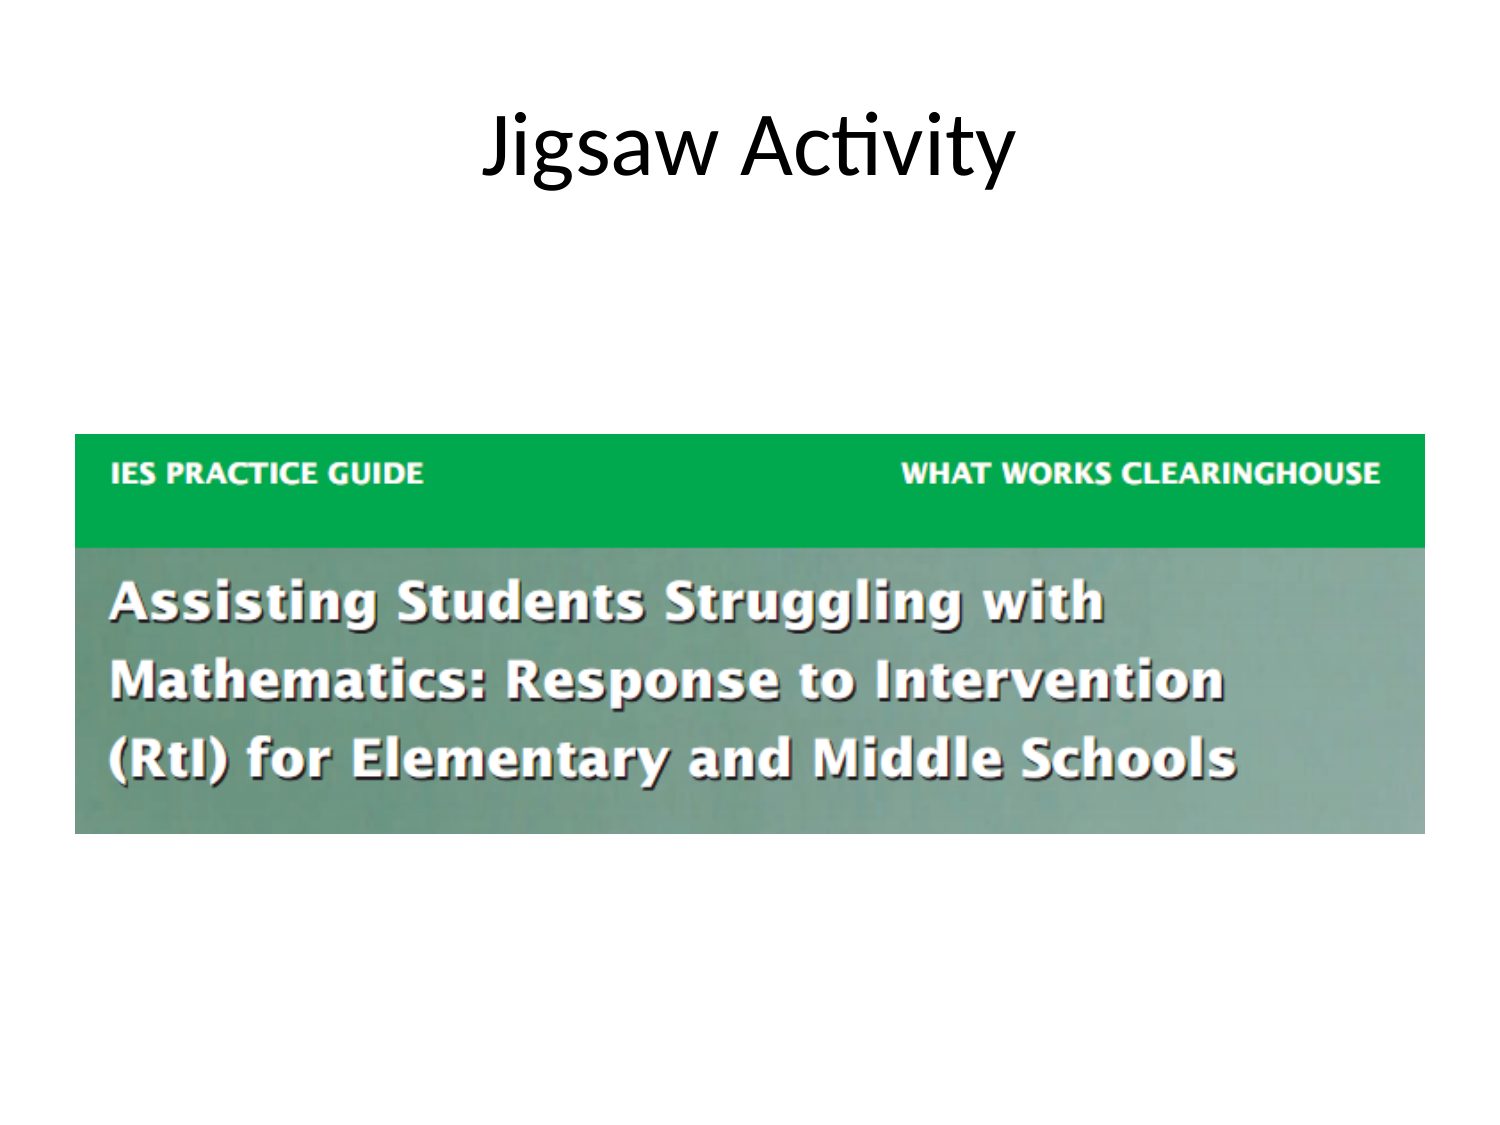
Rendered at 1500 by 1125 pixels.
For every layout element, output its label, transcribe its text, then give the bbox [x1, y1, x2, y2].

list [74, 262, 1426, 1006]
title Jigsaw Activity [75, 45, 1425, 233]
